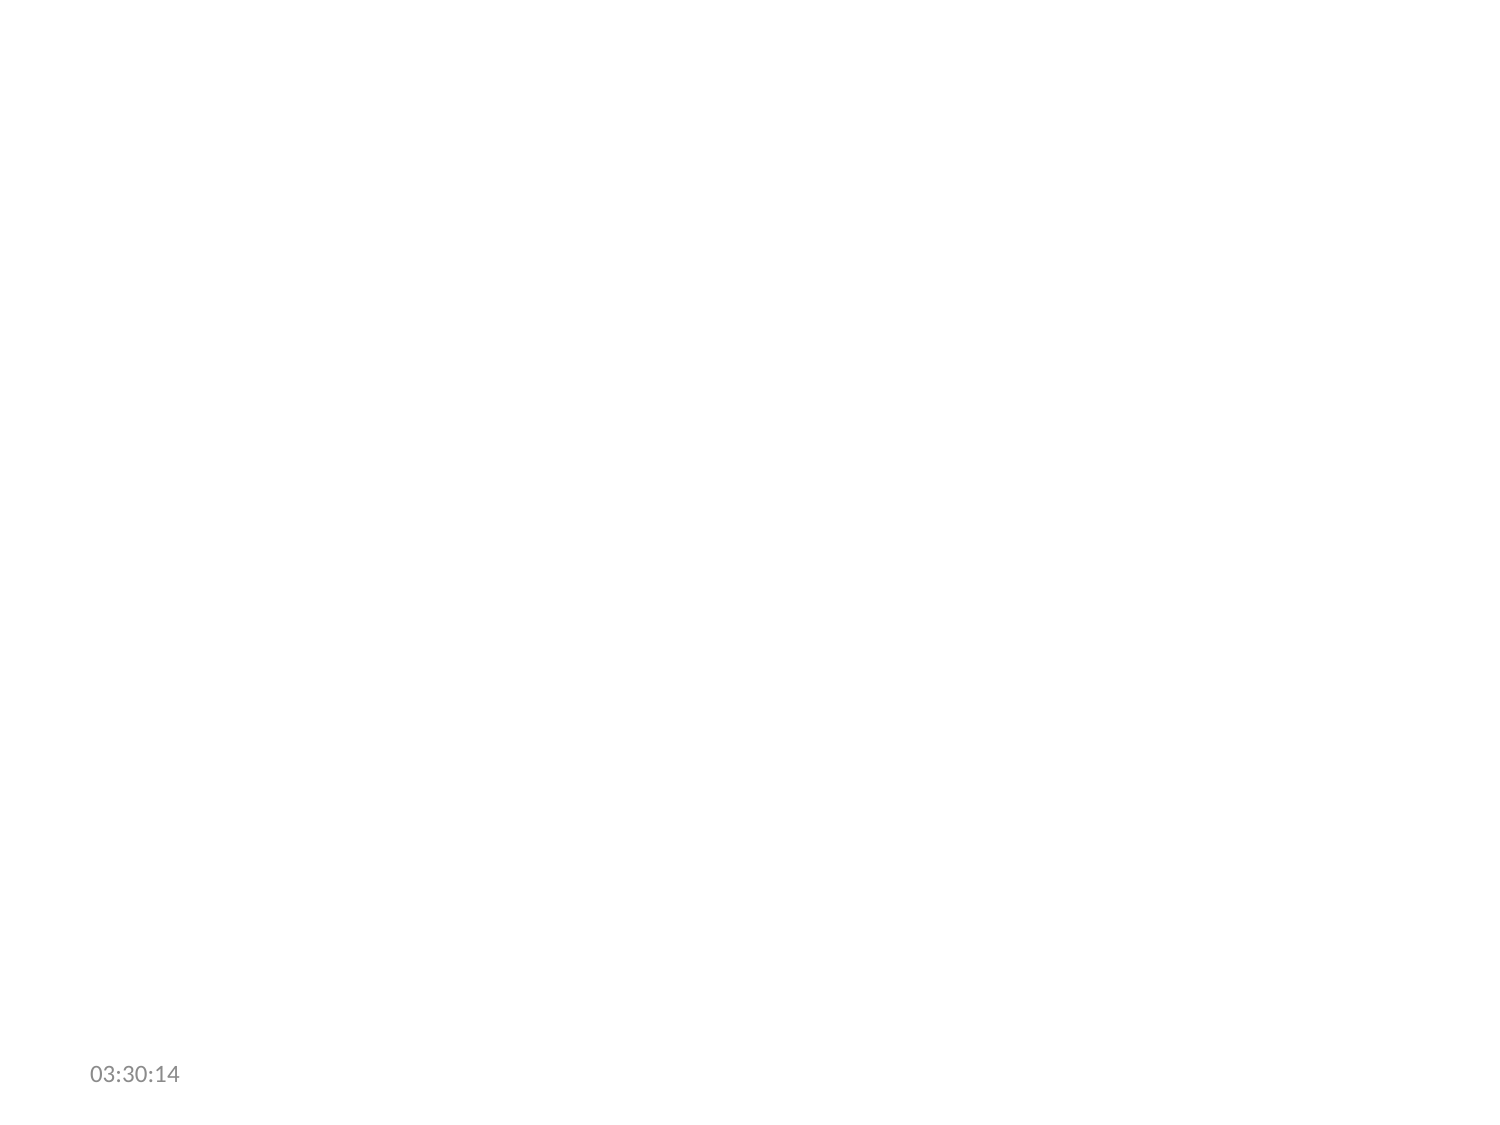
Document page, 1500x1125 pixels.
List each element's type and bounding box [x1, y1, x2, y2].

slide_number [75, 1042, 425, 1103]
